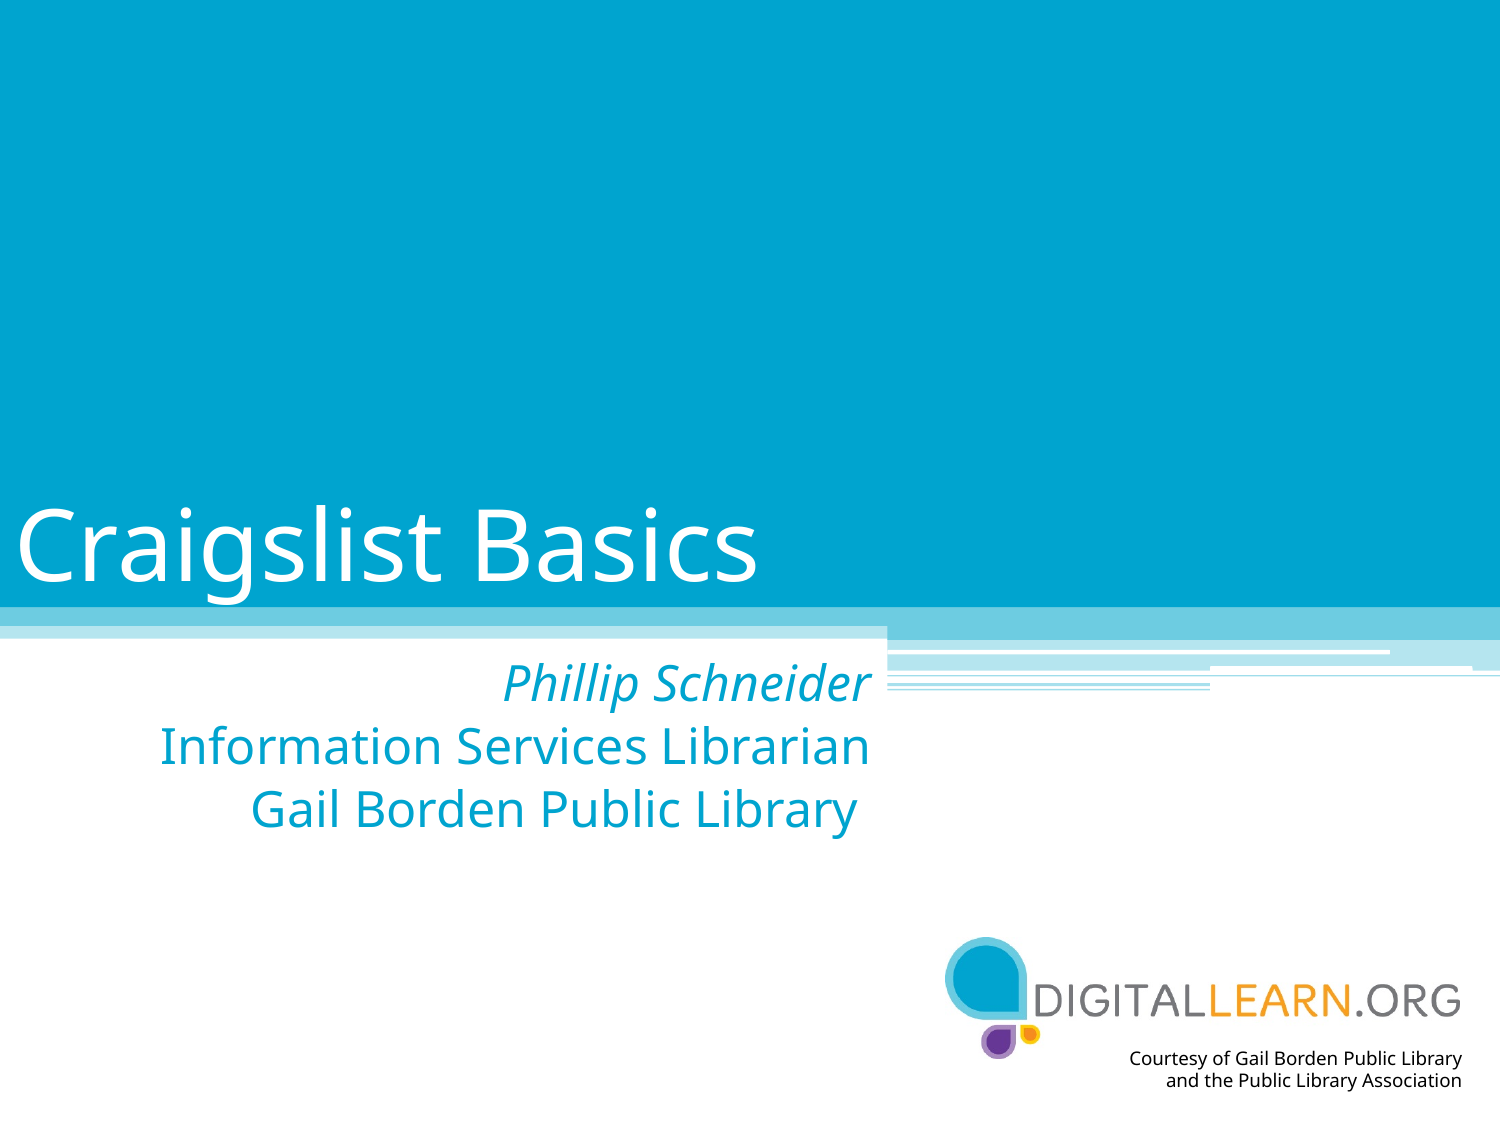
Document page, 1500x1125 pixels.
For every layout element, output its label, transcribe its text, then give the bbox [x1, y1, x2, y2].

picture [945, 937, 1460, 1059]
subtitle Phillip Schneider Information Services Librarian Gail Borden Public Library [0, 644, 887, 842]
title Craigslist Basics [0, 427, 957, 609]
text_box Courtesy of Gail Borden Public Library and the Public Library Association [726, 1038, 1477, 1099]
